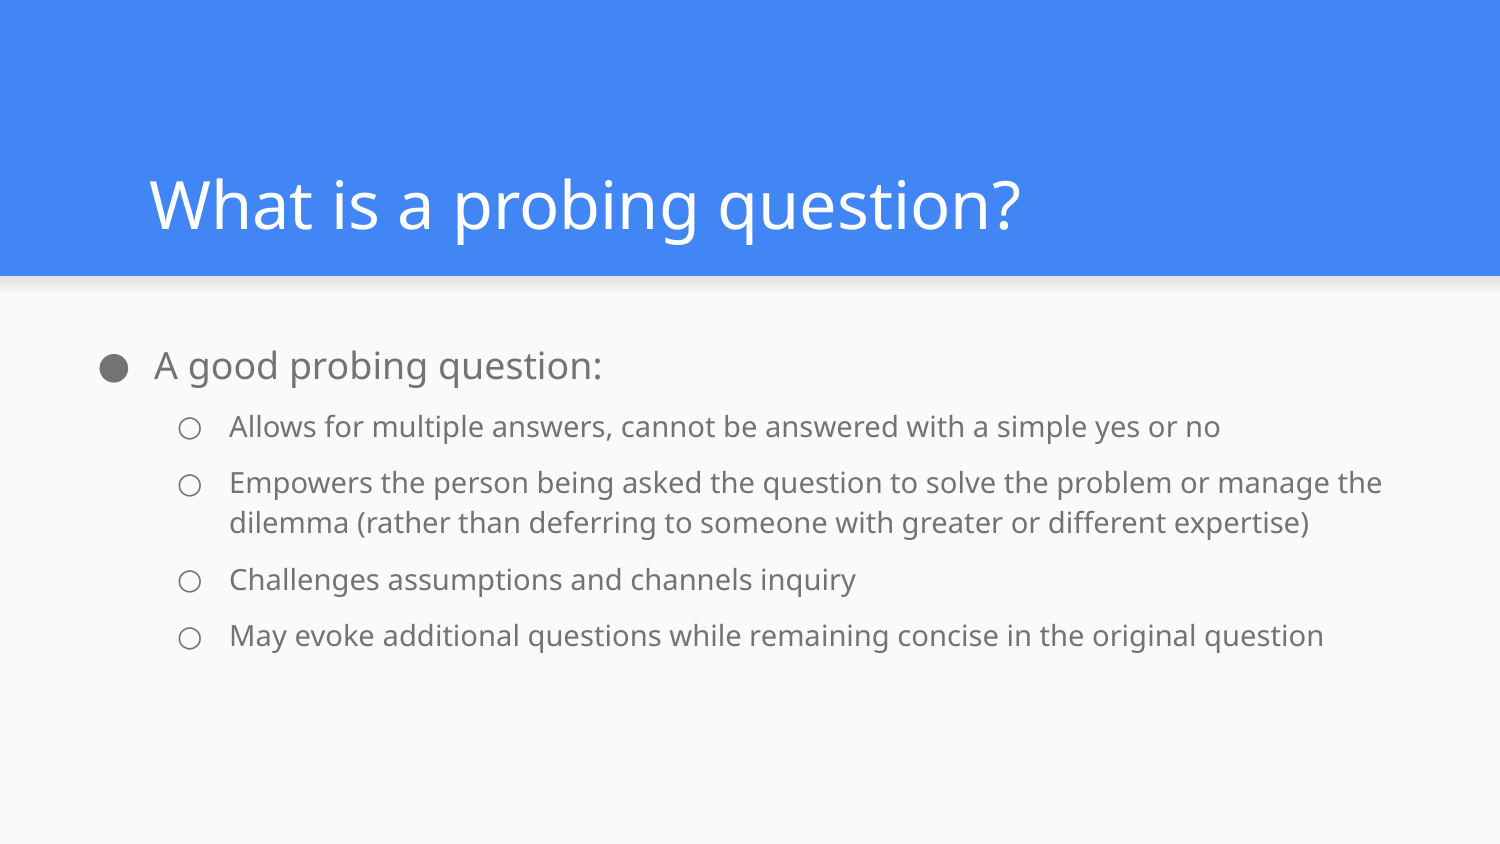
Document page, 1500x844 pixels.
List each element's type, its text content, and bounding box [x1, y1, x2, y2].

list A good probing question: Allows for multiple answers, cannot be answered with a simple yes or no Empowers the person being asked the question to solve the problem or manage the dilemma (rather than deferring to someone with greater or different expertise) Challenges assumptions and channels inquiry May evoke additional questions while remaining concise in the original question [64, 320, 1433, 824]
title What is a probing question? [134, 101, 1366, 258]
